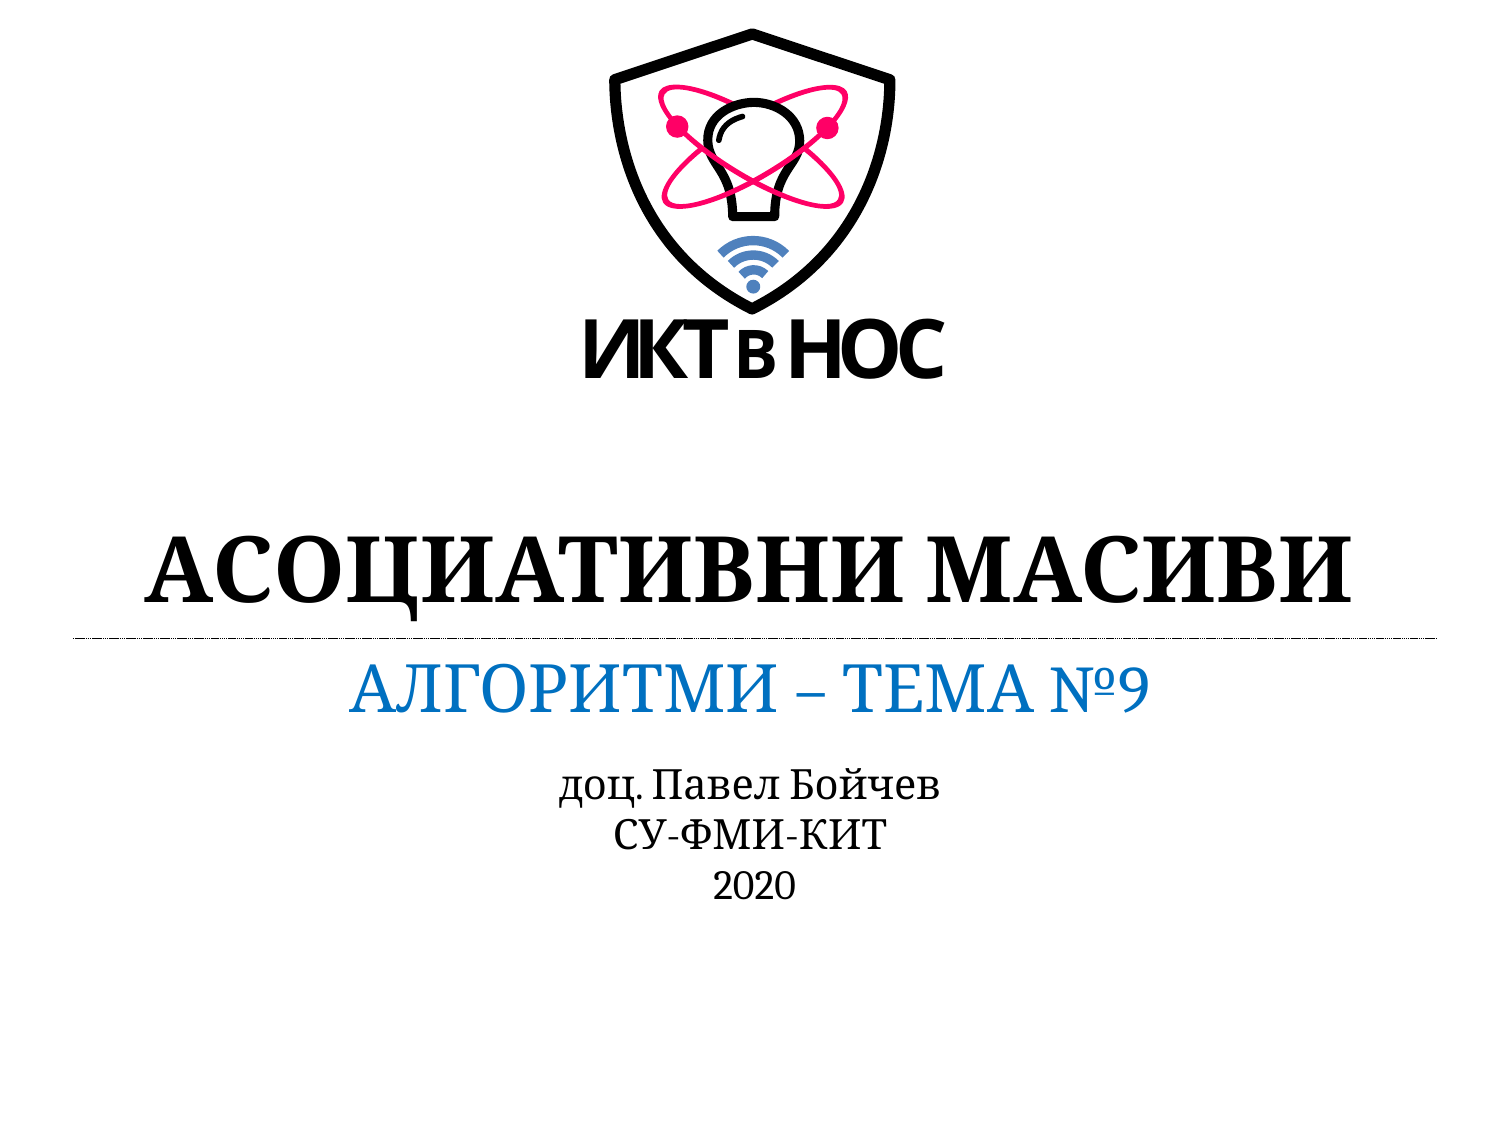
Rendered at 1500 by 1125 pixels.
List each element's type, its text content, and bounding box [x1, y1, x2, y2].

title Асоциативни масиви [0, 384, 1500, 632]
subtitle Алгоритми – тема №9 [0, 635, 1500, 754]
